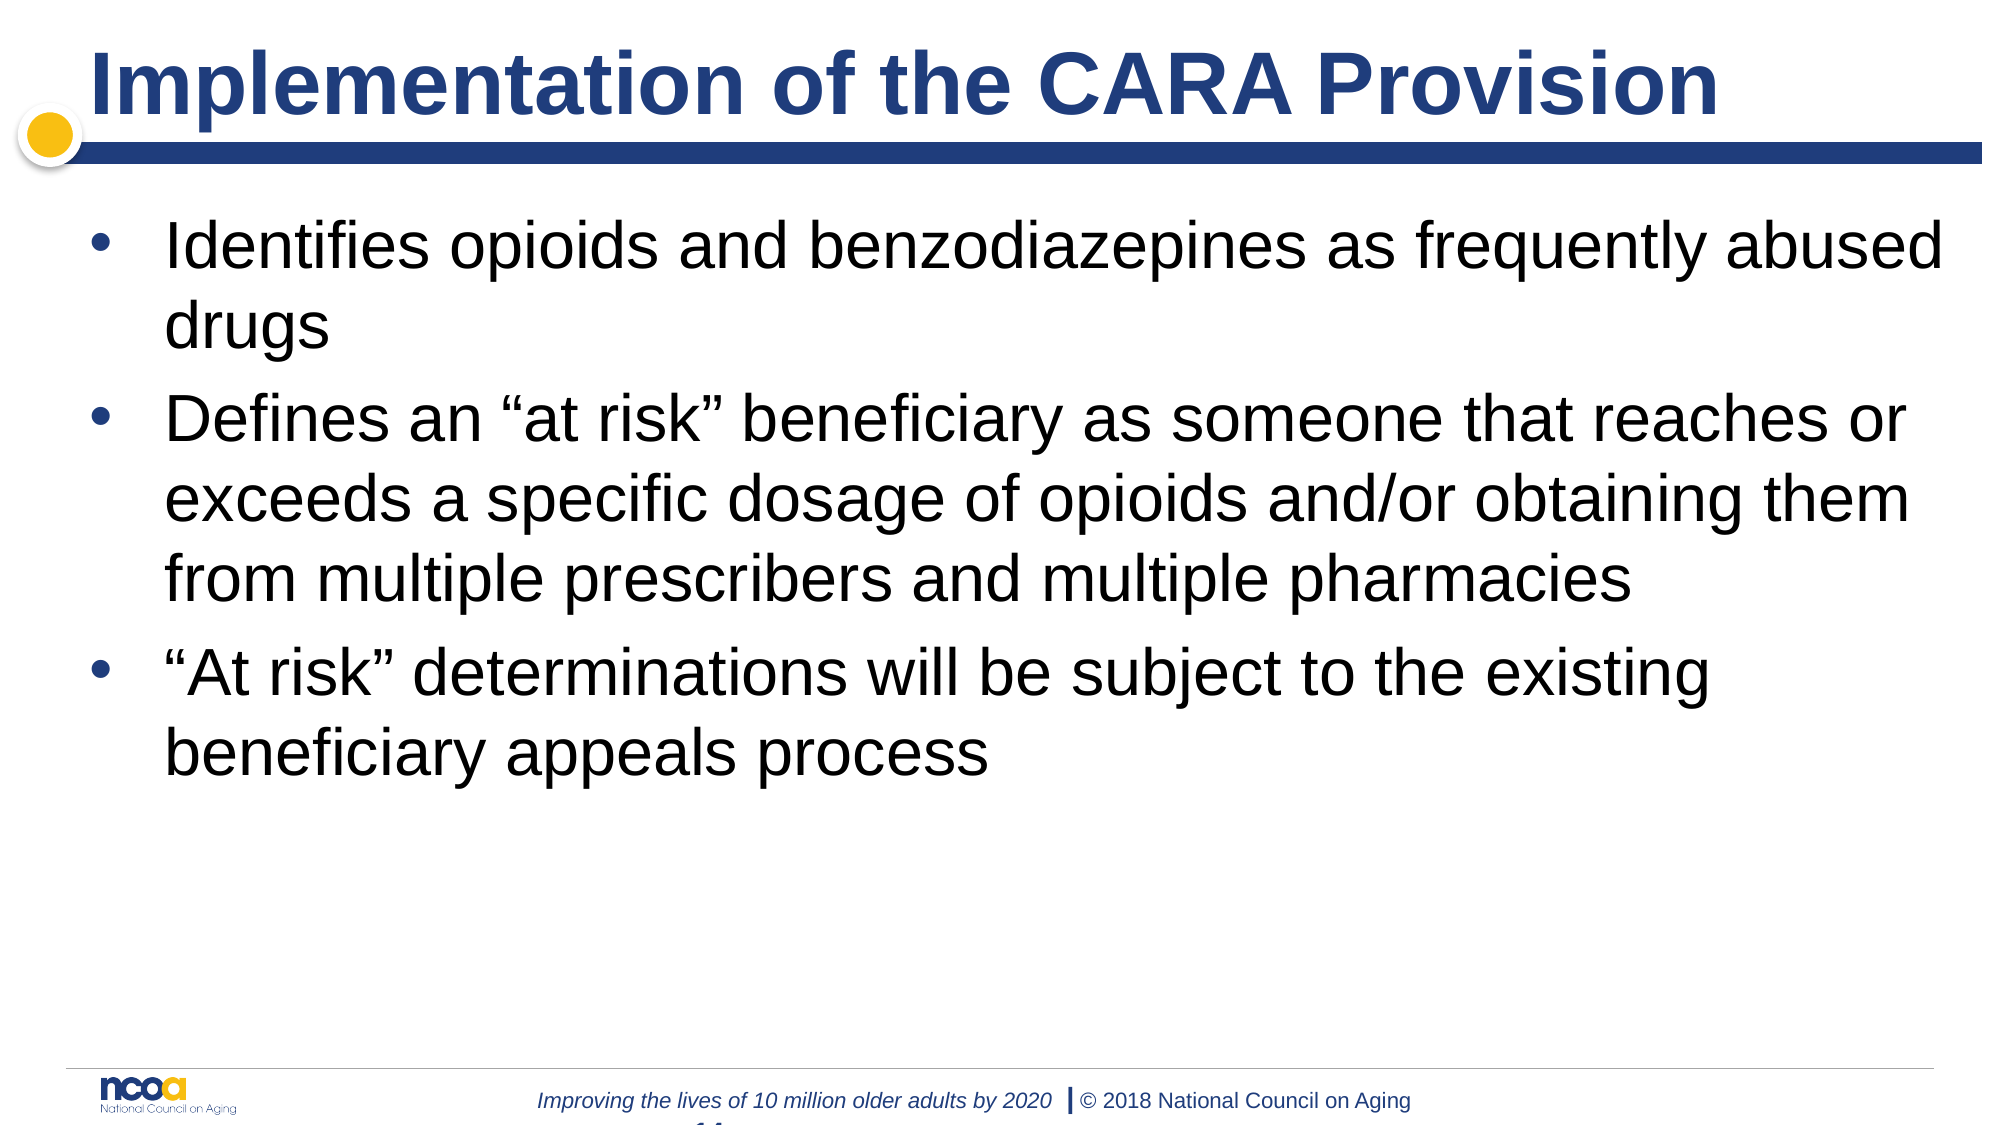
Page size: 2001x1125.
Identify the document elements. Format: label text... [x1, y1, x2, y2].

title Implementation of the CARA Provision [74, 17, 1982, 158]
picture [101, 1077, 236, 1115]
list Identifies opioids and benzodiazepines as frequently abused drugs Defines an “at risk” beneficiary as someone that reaches or exceeds a specific dosage of opioids and/or obtaining them from multiple prescribers and multiple pharmacies “At risk” determinations will be subject to the existing beneficiary appeals process [75, 194, 1982, 1048]
